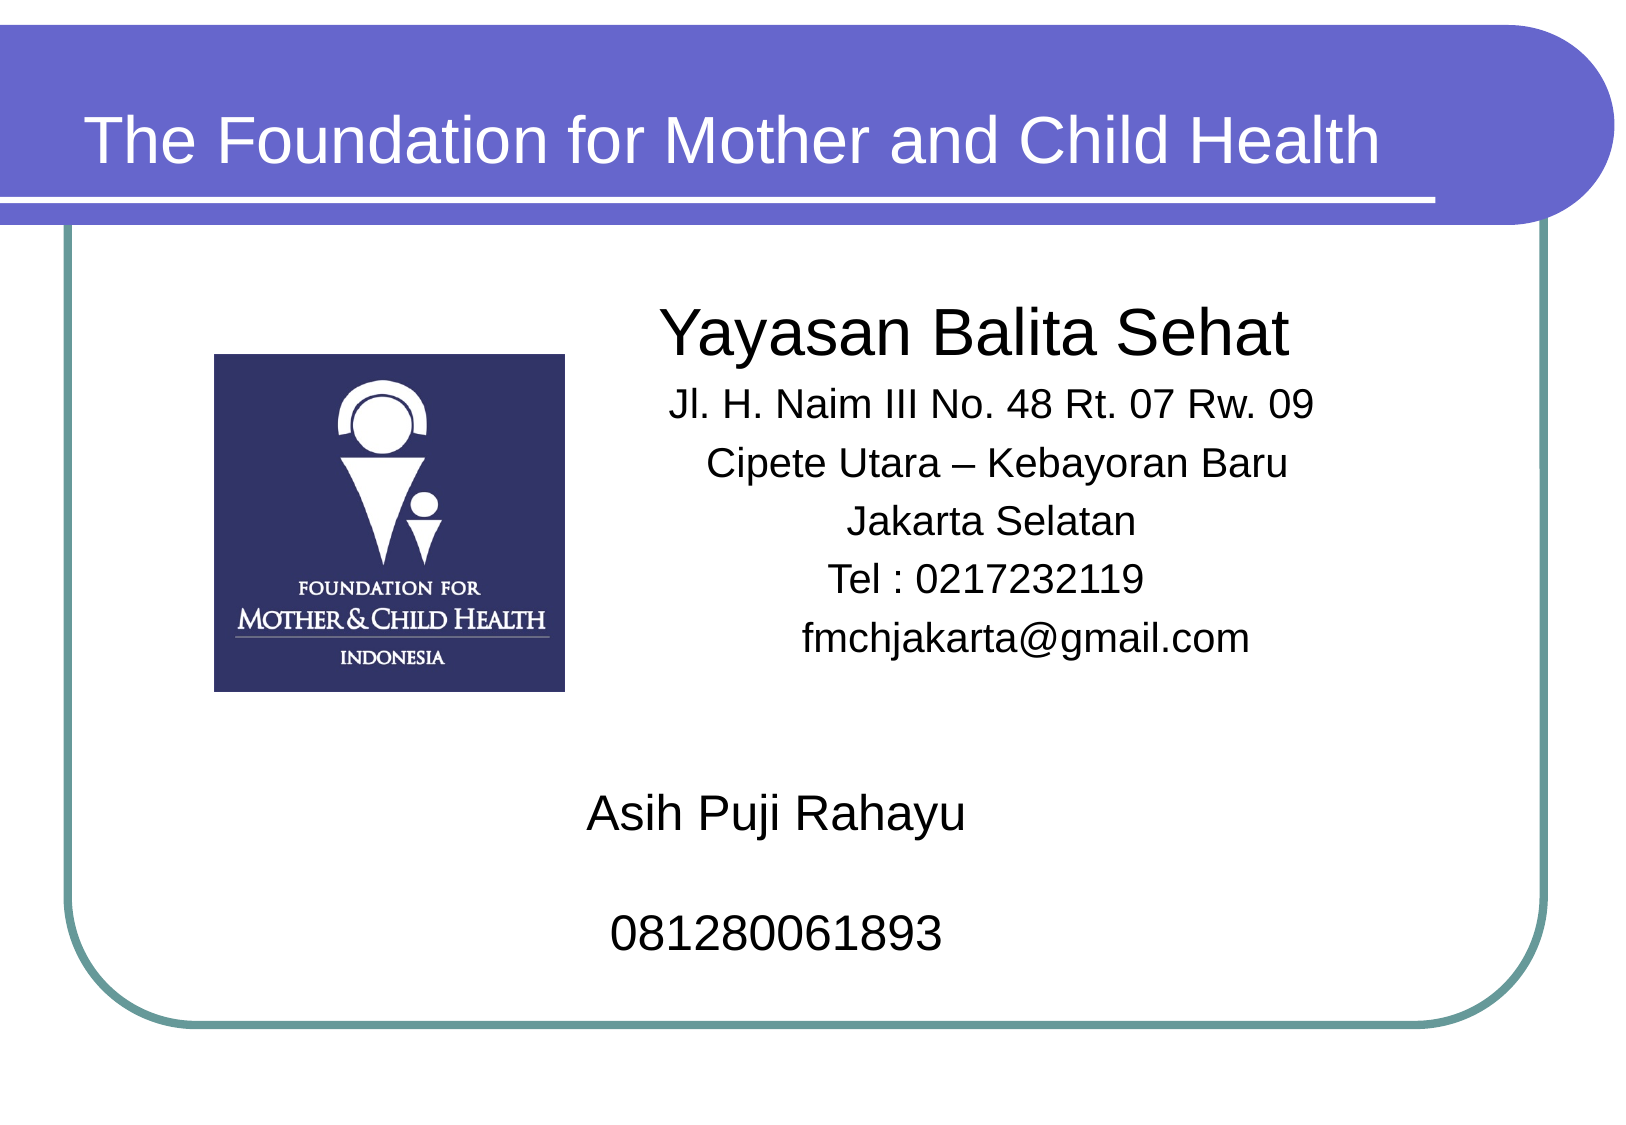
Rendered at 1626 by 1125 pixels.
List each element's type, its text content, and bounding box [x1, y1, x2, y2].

subtitle Yayasan Balita Sehat Jl. H. Naim III No. 48 Rt. 07 Rw. 09 Cipete Utara – Kebayoran Baru Jakarta Selatan Tel : 0217232119 fmchjakarta@gmail.com [155, 280, 1460, 682]
title The Foundation for Mother and Child Health [67, 66, 1557, 209]
text_box Asih Puji Rahayu 081280061893 [144, 773, 1409, 969]
picture [214, 354, 566, 692]
